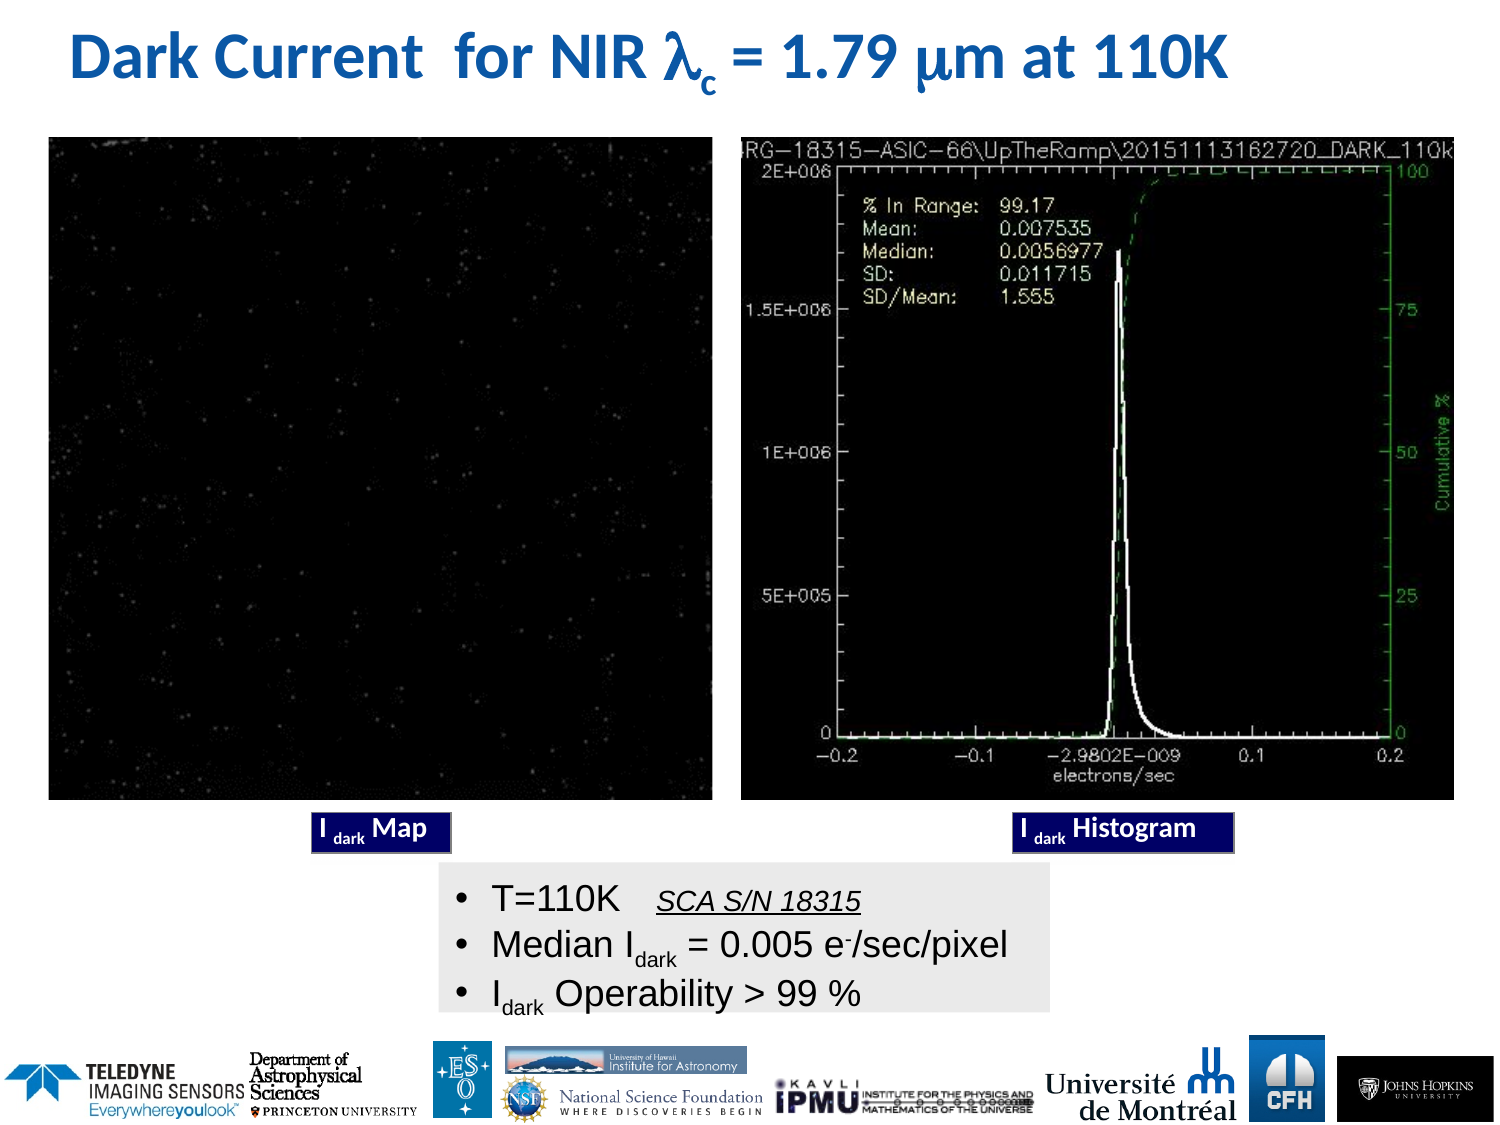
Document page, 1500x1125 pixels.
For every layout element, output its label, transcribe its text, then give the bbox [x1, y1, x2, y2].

picture [460, 1093, 472, 1098]
picture [249, 1042, 418, 1119]
text_box T=110K SCA S/N 18315 Median Idark = 0.005 e-/sec/pixel Idark Operability > 99 % [438, 862, 1050, 1013]
picture [741, 137, 1455, 801]
title Dark Current for NIR lc = 1.79 mm at 110K [60, 12, 1449, 103]
picture [460, 1079, 472, 1084]
picture [48, 137, 713, 801]
picture [767, 1068, 1038, 1125]
slide_number 6 [1458, 1082, 1500, 1123]
picture [1337, 1056, 1494, 1122]
picture [4, 1064, 244, 1119]
picture [1041, 1043, 1240, 1124]
picture [500, 1046, 763, 1123]
picture [451, 1058, 455, 1077]
text_box I dark Map [311, 812, 452, 854]
text_box I dark Histogram [1012, 812, 1235, 854]
picture [1249, 1035, 1325, 1122]
picture [466, 1055, 473, 1065]
